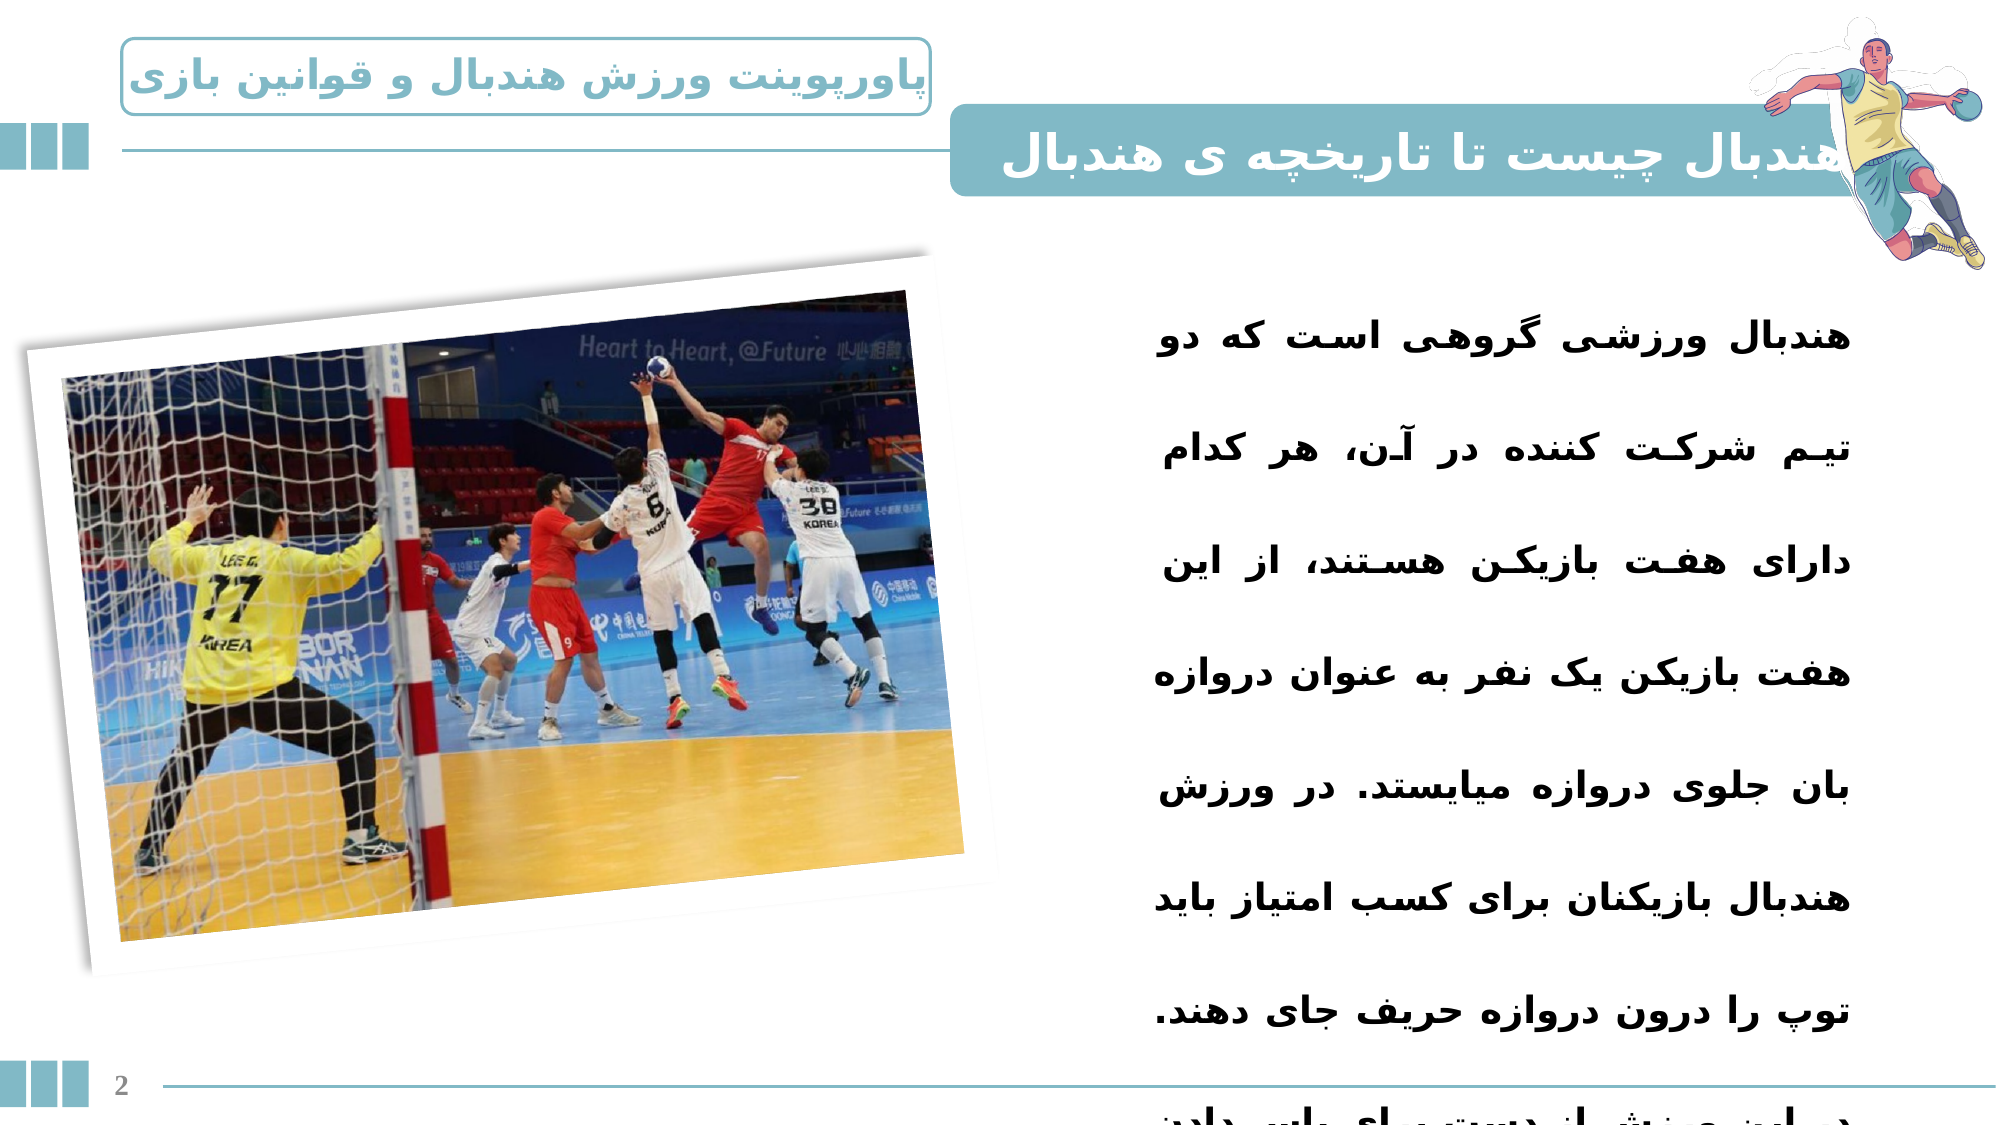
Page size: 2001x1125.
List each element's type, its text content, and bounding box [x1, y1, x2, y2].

text_box هندبال چیست تا تاریخچه ی هندبال [985, 108, 1864, 188]
picture [1749, 17, 1985, 270]
text_box پاورپوینت ورزش هندبال و قوانین بازی [113, 36, 943, 105]
text_box هندبال ورزشی گروهی است که دو تیم شرکت کننده در آن، هر کدام دارای هفت بازیکن هستند، از این هفت بازیکن یک نفر به عنوان دروازه بان جلوی دروازه میایستد. در ورزش هندبال بازیکنان برای کسب امتیاز باید توپ را درون دروازه حریف جای دهند. در این ورزش از دست برای پاس دادن و شوت کردن استفاده میشود. [1136, 235, 1867, 1125]
slide_number 2 [88, 1053, 156, 1114]
picture [63, 290, 964, 941]
